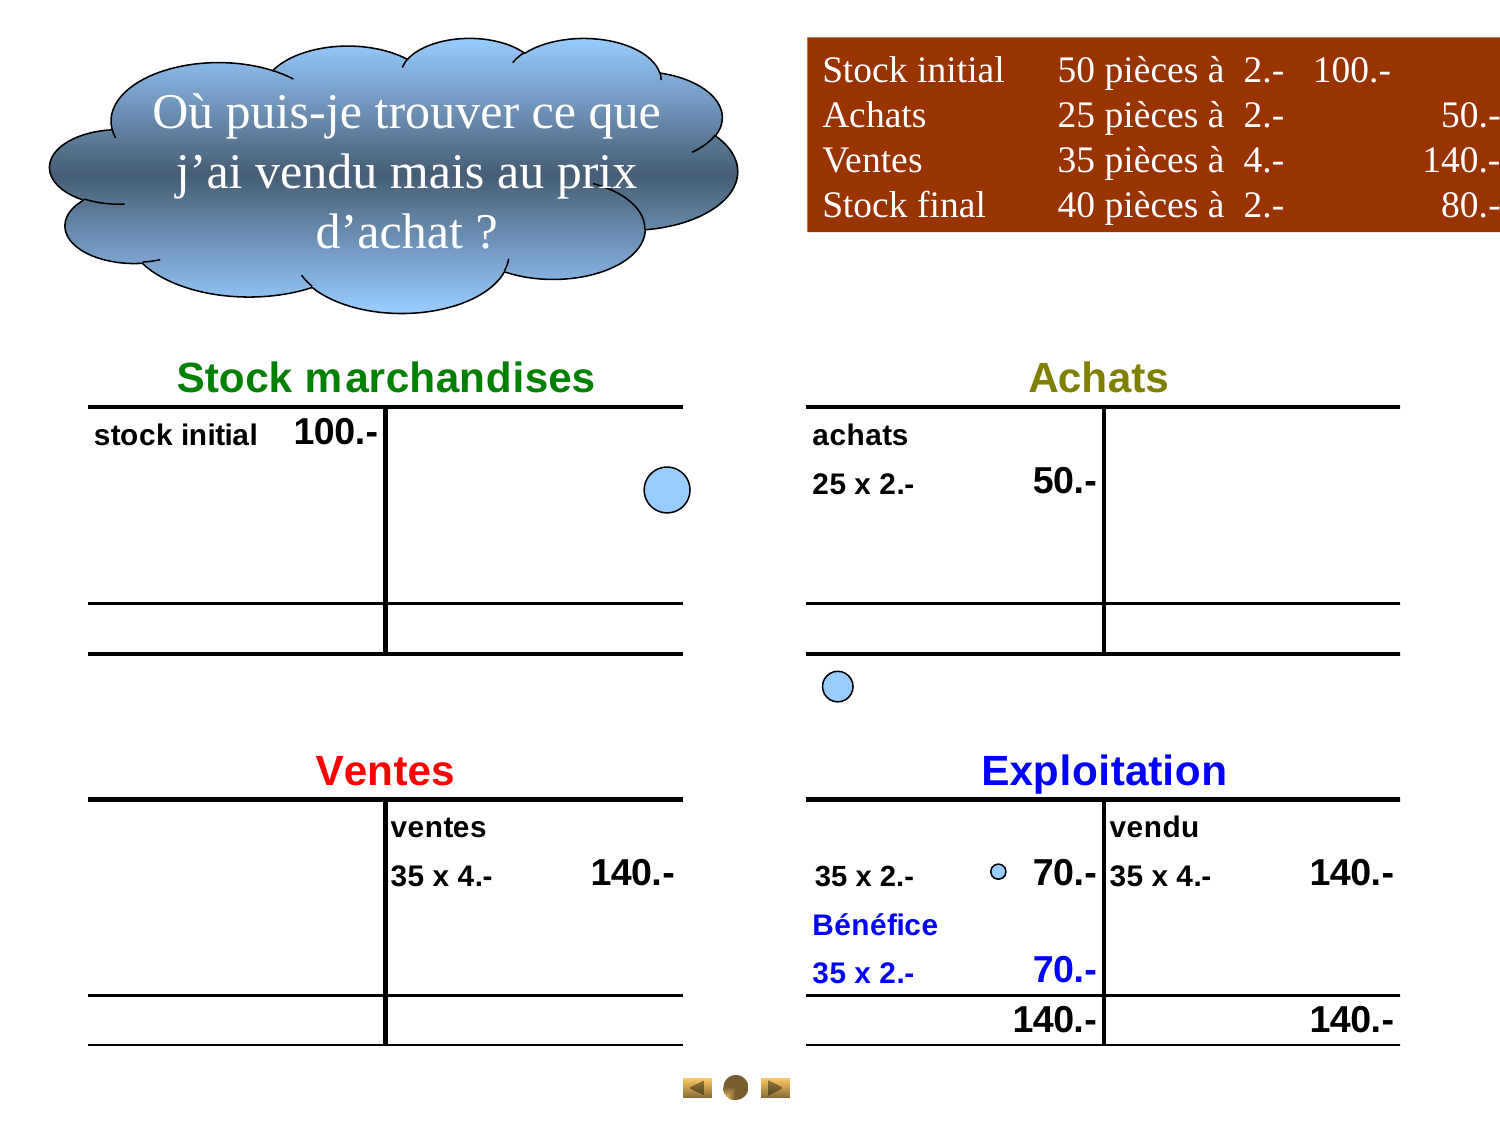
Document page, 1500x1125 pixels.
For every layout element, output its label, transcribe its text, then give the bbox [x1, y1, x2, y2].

text_box Où puis-je trouver ce que j’ai vendu mais au prix d’achat ? [49, 38, 738, 314]
text_box Stock initial 50 pièces à 2.- 100.- Achats 25 pièces à 2.- 50.- Ventes 35 pièces à 4.- 140.- Stock final 40 pièces à 2.- 80.- [807, 37, 1500, 233]
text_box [87, 349, 1402, 1048]
